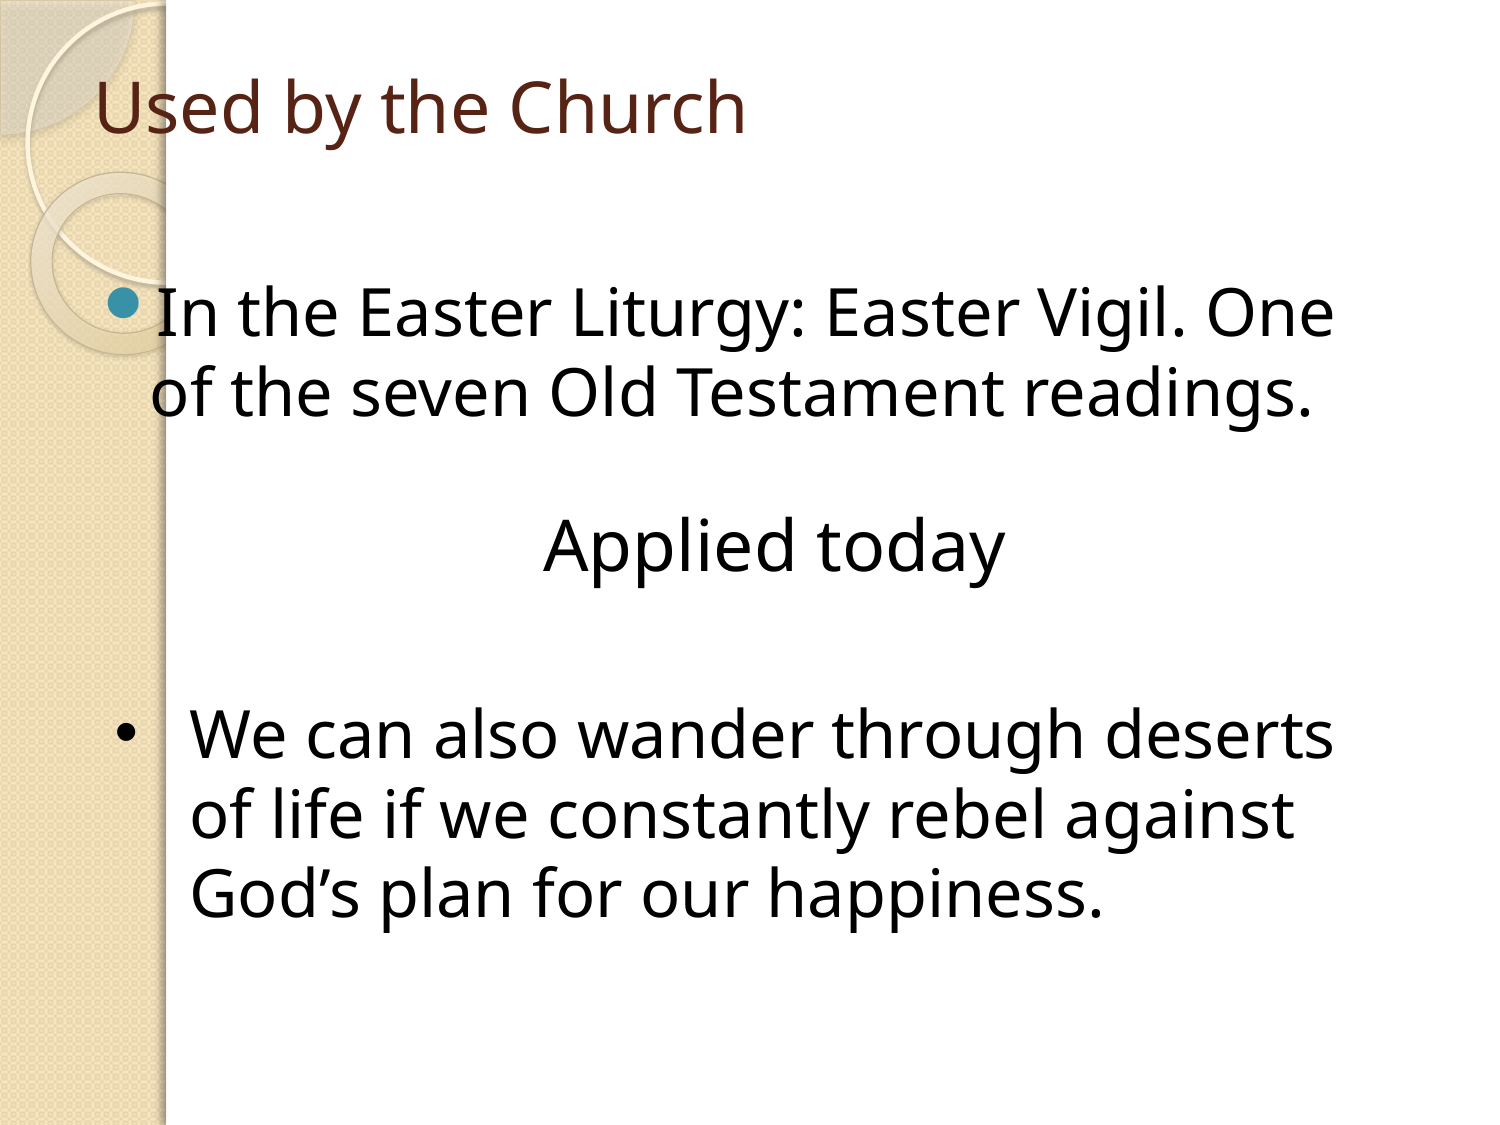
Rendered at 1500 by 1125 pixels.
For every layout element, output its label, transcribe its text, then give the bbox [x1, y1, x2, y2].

text_box [74, 609, 1425, 1125]
text_box We can also wander through deserts of life if we constantly rebel against God’s plan for our happiness. [99, 684, 1376, 939]
text_box Applied today [99, 491, 1450, 680]
list In the Easter Liturgy: Easter Vigil. One of the seven Old Testament readings. [75, 262, 1425, 492]
title Used by the Church [78, 54, 1429, 243]
